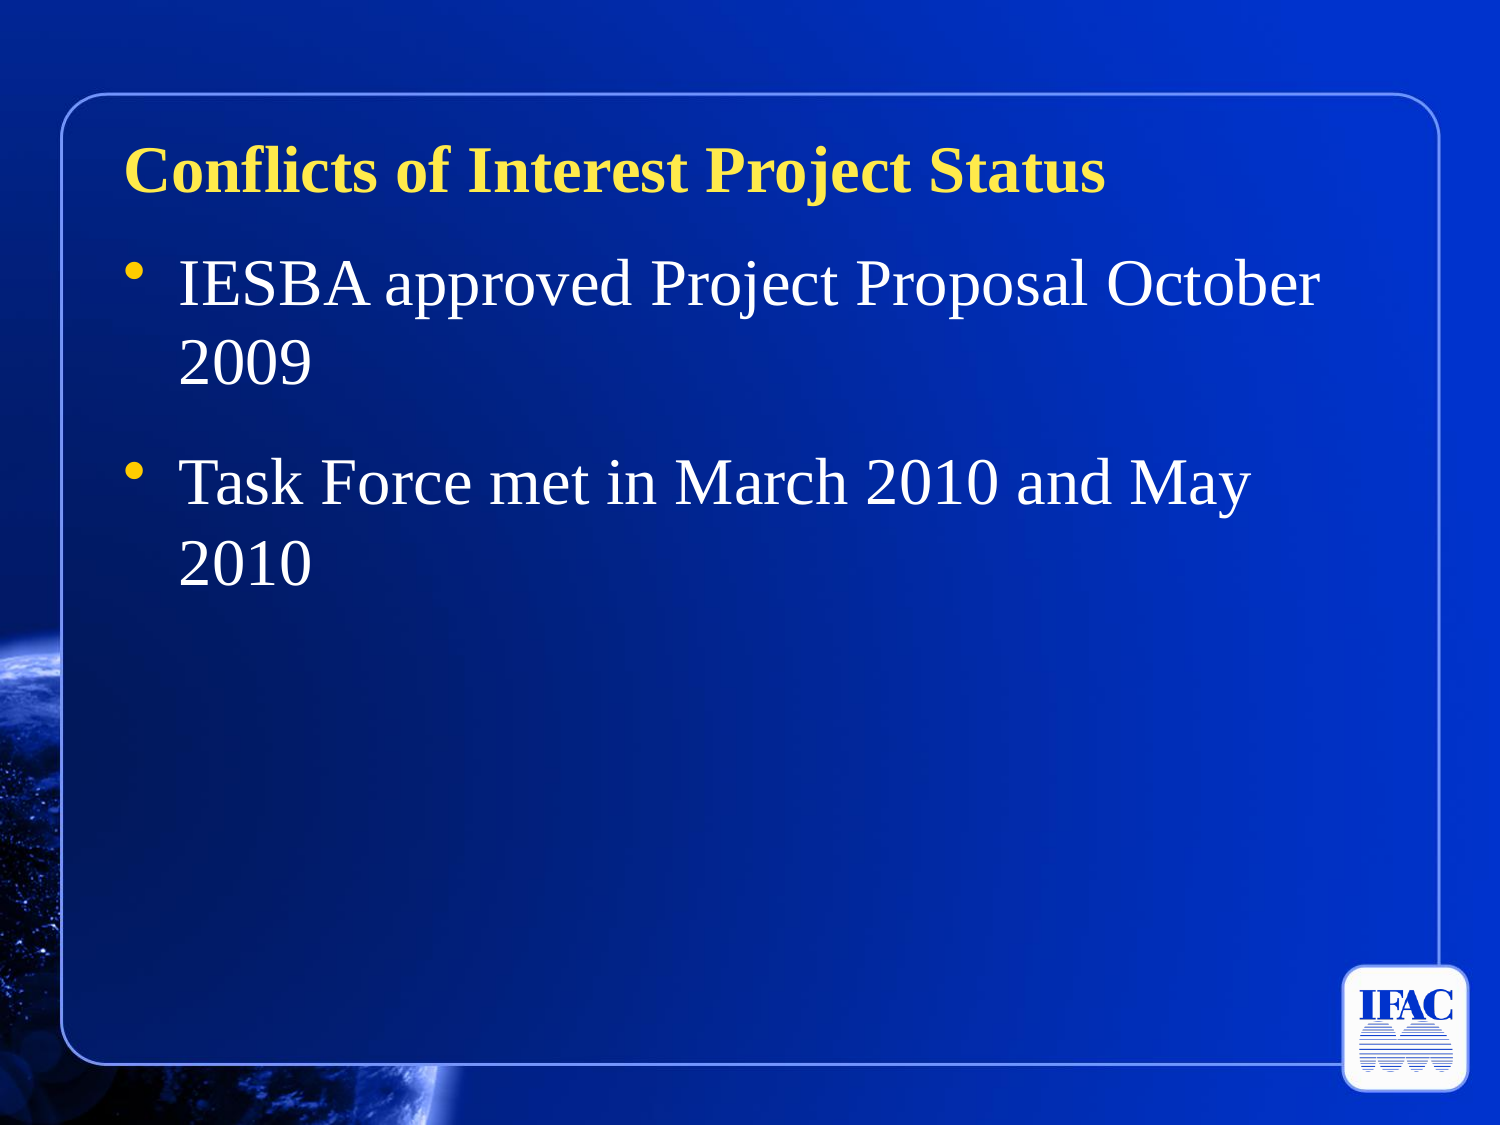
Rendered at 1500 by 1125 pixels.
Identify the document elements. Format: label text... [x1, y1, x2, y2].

list IESBA approved Project Proposal October 2009 Task Force met in March 2010 and May 2010 [107, 230, 1411, 1048]
list Conflicts of Interest Project Status [107, 118, 1411, 215]
picture [0, 0, 1500, 1125]
